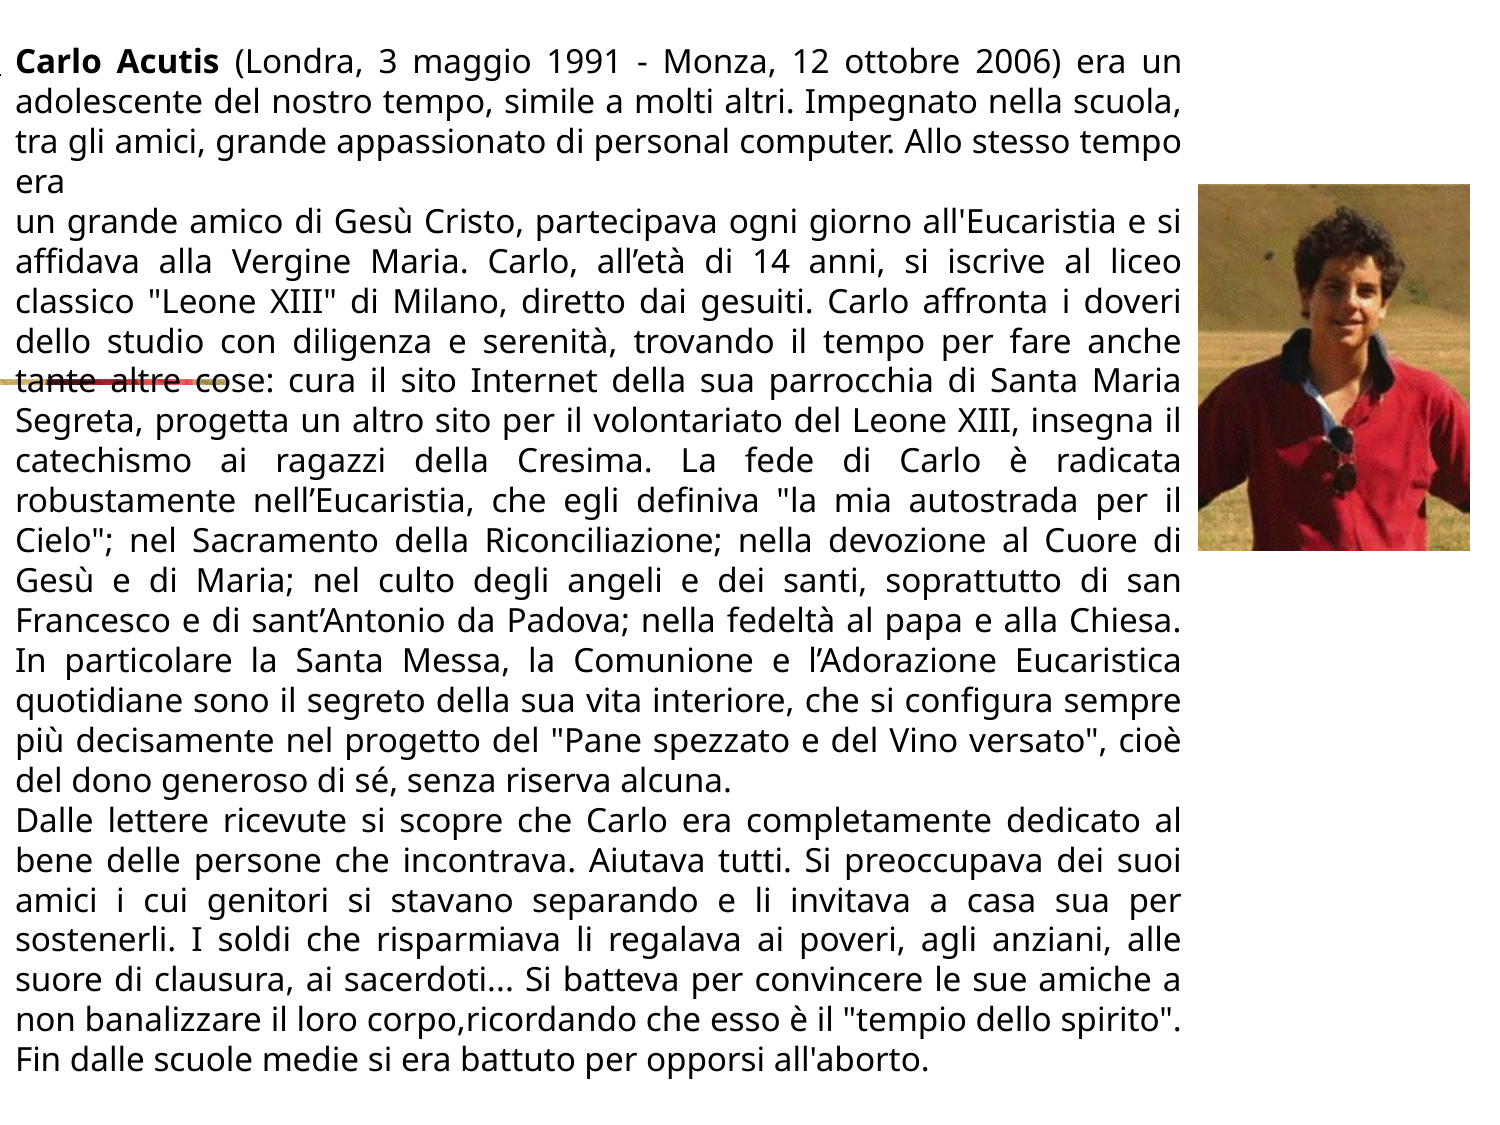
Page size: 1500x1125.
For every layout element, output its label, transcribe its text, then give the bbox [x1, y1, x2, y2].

picture [1198, 184, 1470, 551]
picture [0, 74, 230, 385]
text_box [0, 0, 1500, 75]
text_box Carlo Acutis (Londra, 3 maggio 1991 - Monza, 12 ottobre 2006) era un adolescente del nostro tempo, simile a molti altri. Impegnato nella scuola, tra gli amici, grande appassionato di personal computer. Allo stesso tempo era un grande amico di Gesù Cristo, partecipava ogni giorno all'Eucaristia e si affidava alla Vergine Maria. Carlo, all’età di 14 anni, si iscrive al liceo classico "Leone XIII" di Milano, diretto dai gesuiti. Carlo affronta i doveri dello studio con diligenza e serenità, trovando il tempo per fare anche tante altre cose: cura il sito Internet della sua parrocchia di Santa Maria Segreta, progetta un altro sito per il volontariato del Leone XIII, insegna il catechismo ai ragazzi della Cresima. La fede di Carlo è radicata robustamente nell’Eucaristia, che egli definiva "la mia autostrada per il Cielo"; nel Sacramento della Riconciliazione; nella devozione al Cuore di Gesù e di Maria; nel culto degli angeli e dei santi, soprattutto di san Francesco e di sant’Antonio da Padova; nella fedeltà al papa e alla Chiesa. In particolare la Santa Messa, la Comunione e l’Adorazione Eucaristica quotidiane sono il segreto della sua vita interiore, che si configura sempre più decisamente nel progetto del "Pane spezzato e del Vino versato", cioè del dono generoso di sé, senza riserva alcuna. Dalle lettere ricevute si scopre che Carlo era completamente dedicato al bene delle persone che incontrava. Aiutava tutti. Si preoccupava dei suoi amici i cui genitori si stavano separando e li invitava a casa sua per sostenerli. I soldi che risparmiava li regalava ai poveri, agli anziani, alle suore di clausura, ai sacerdoti... Si batteva per convincere le sue amiche a non banalizzare il loro corpo,ricordando che esso è il "tempio dello spirito". Fin dalle scuole medie si era battuto per opporsi all'aborto. [0, 32, 1199, 1086]
